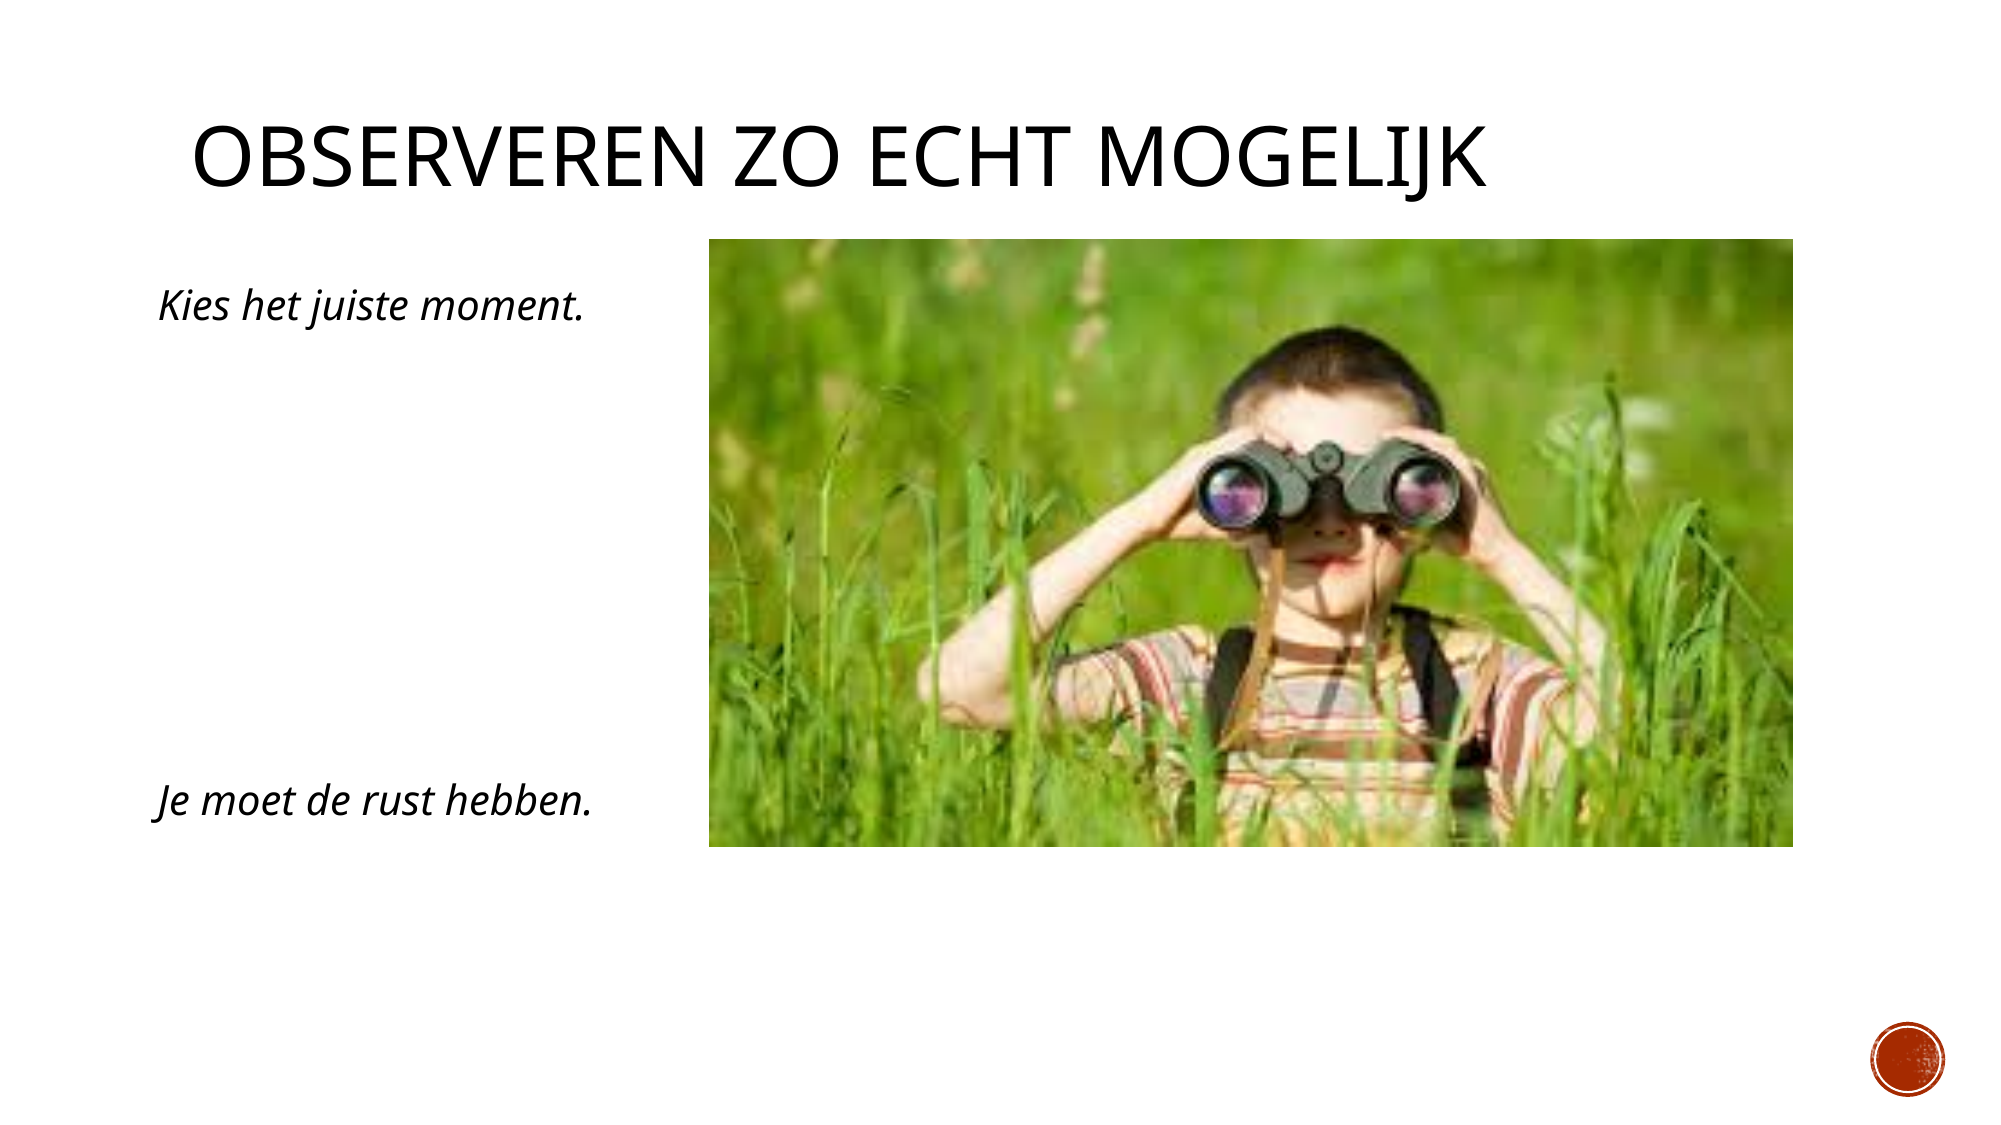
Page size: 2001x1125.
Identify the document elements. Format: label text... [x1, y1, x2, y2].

title Observeren zo echt mogelijk [175, 79, 1826, 240]
list Kies het juiste moment. Je moet de rust hebben. [142, 263, 708, 719]
picture [709, 239, 1793, 847]
